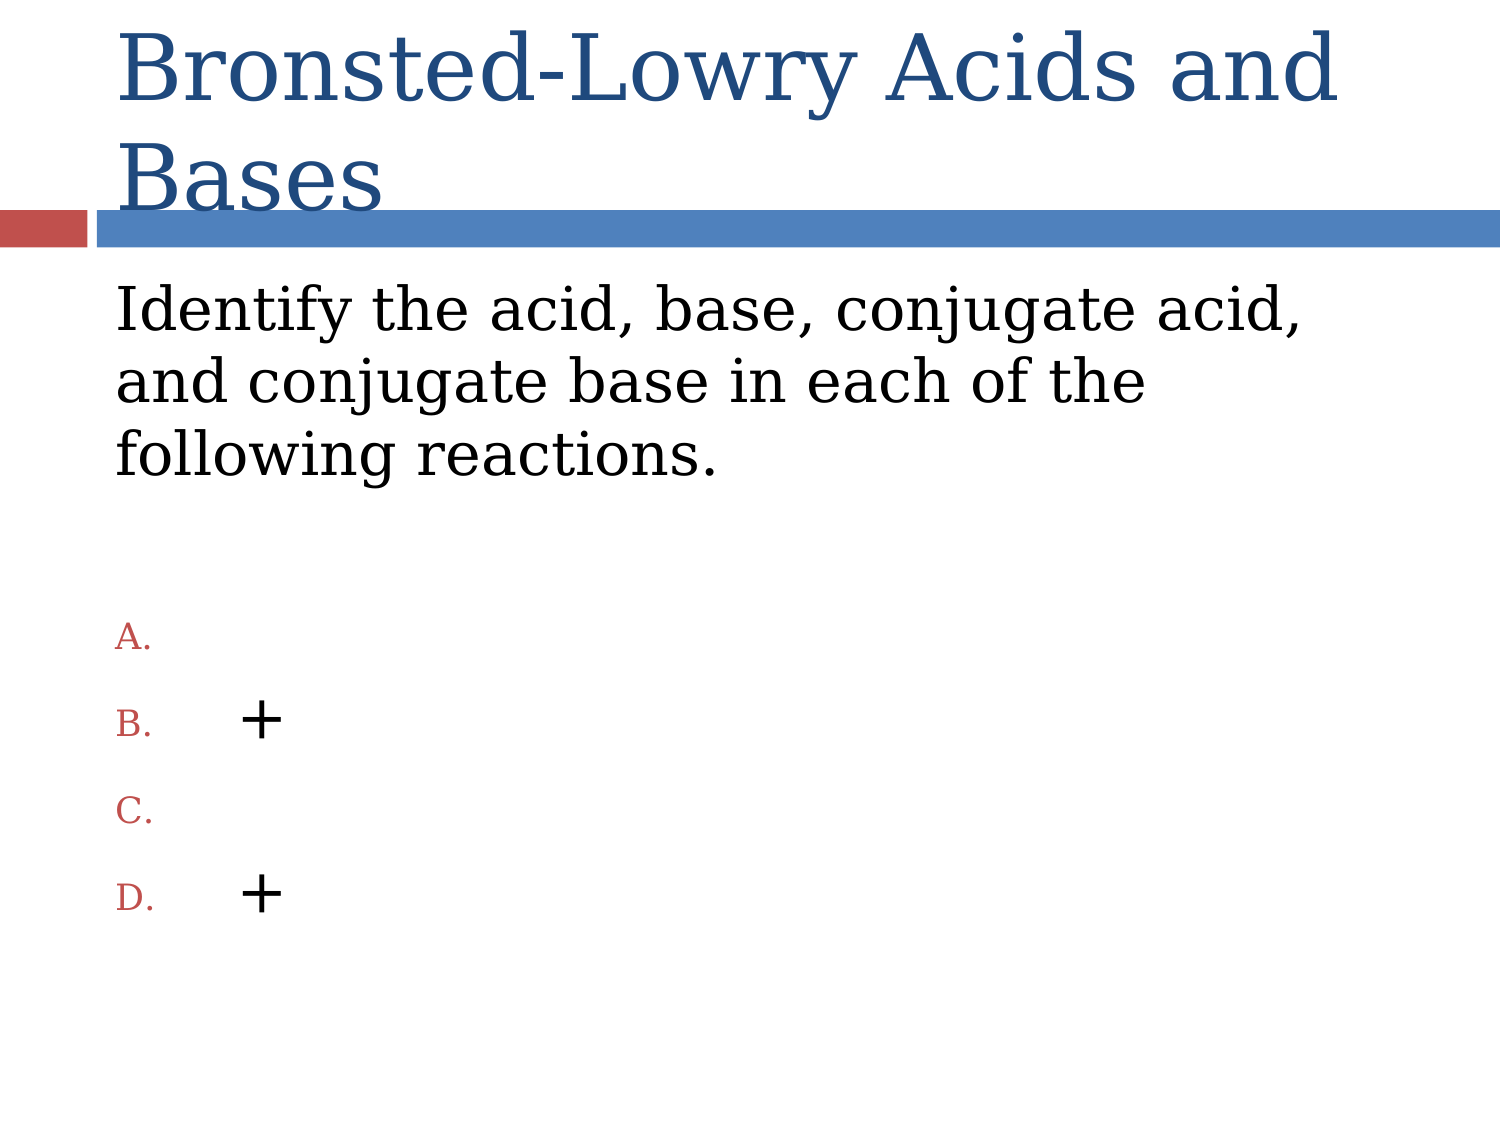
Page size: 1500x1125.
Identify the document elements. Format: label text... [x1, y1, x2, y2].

title Bronsted-Lowry Acids and Bases [100, 37, 1438, 200]
